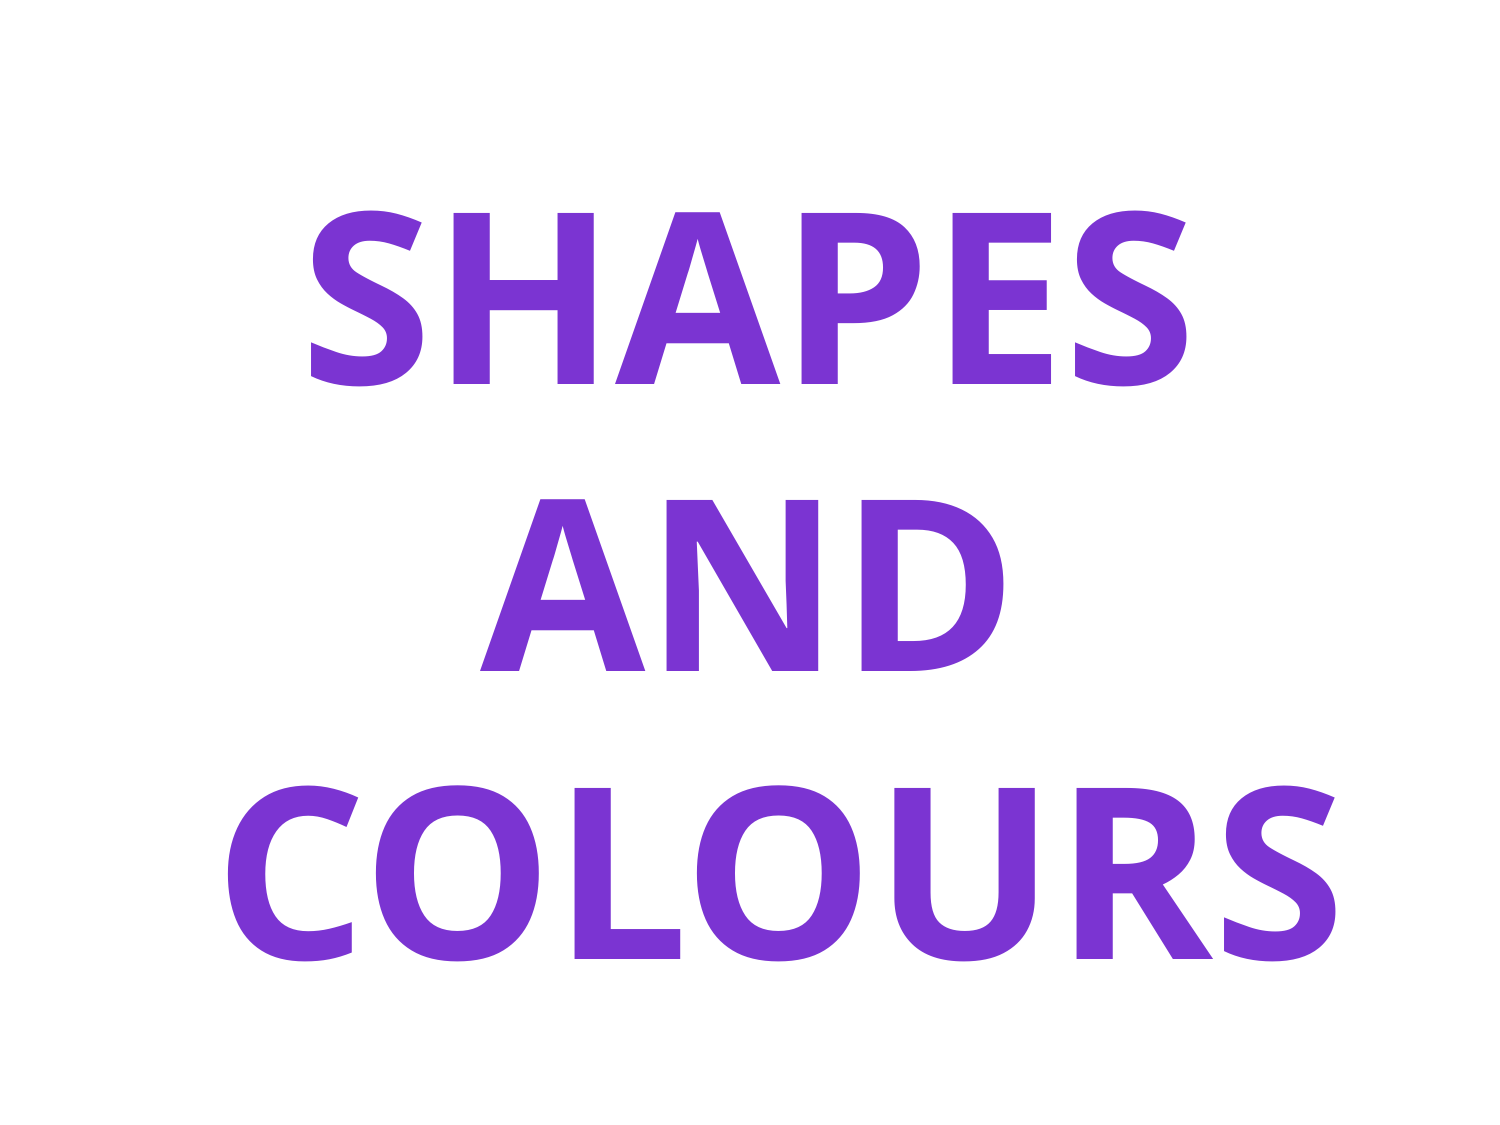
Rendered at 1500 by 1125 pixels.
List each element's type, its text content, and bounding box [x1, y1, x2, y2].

text_box Shapes and Colours [199, 137, 1361, 1015]
